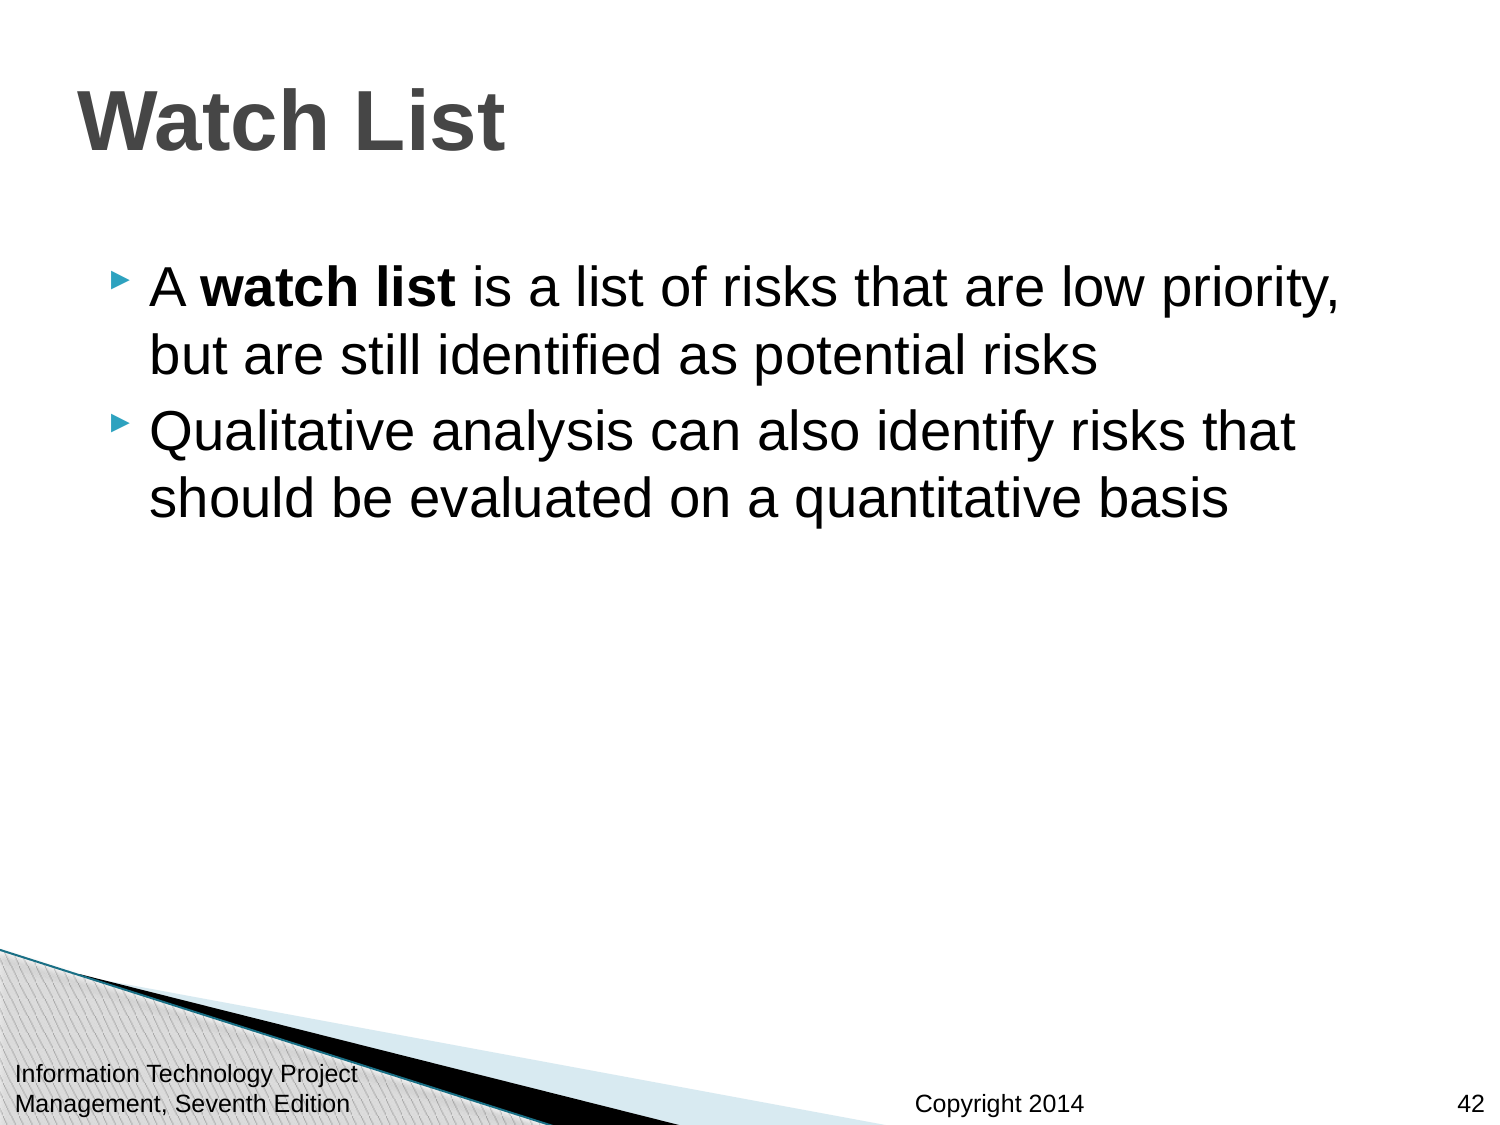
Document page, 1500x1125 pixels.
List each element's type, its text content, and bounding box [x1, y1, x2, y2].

list A watch list is a list of risks that are low priority, but are still identified as potential risks Qualitative analysis can also identify risks that should be evaluated on a quantitative basis [74, 242, 1426, 986]
slide_number 42 [1408, 1065, 1500, 1125]
footer Information Technology Project Management, Seventh Edition [0, 1065, 425, 1125]
title Watch List [62, 45, 1425, 188]
